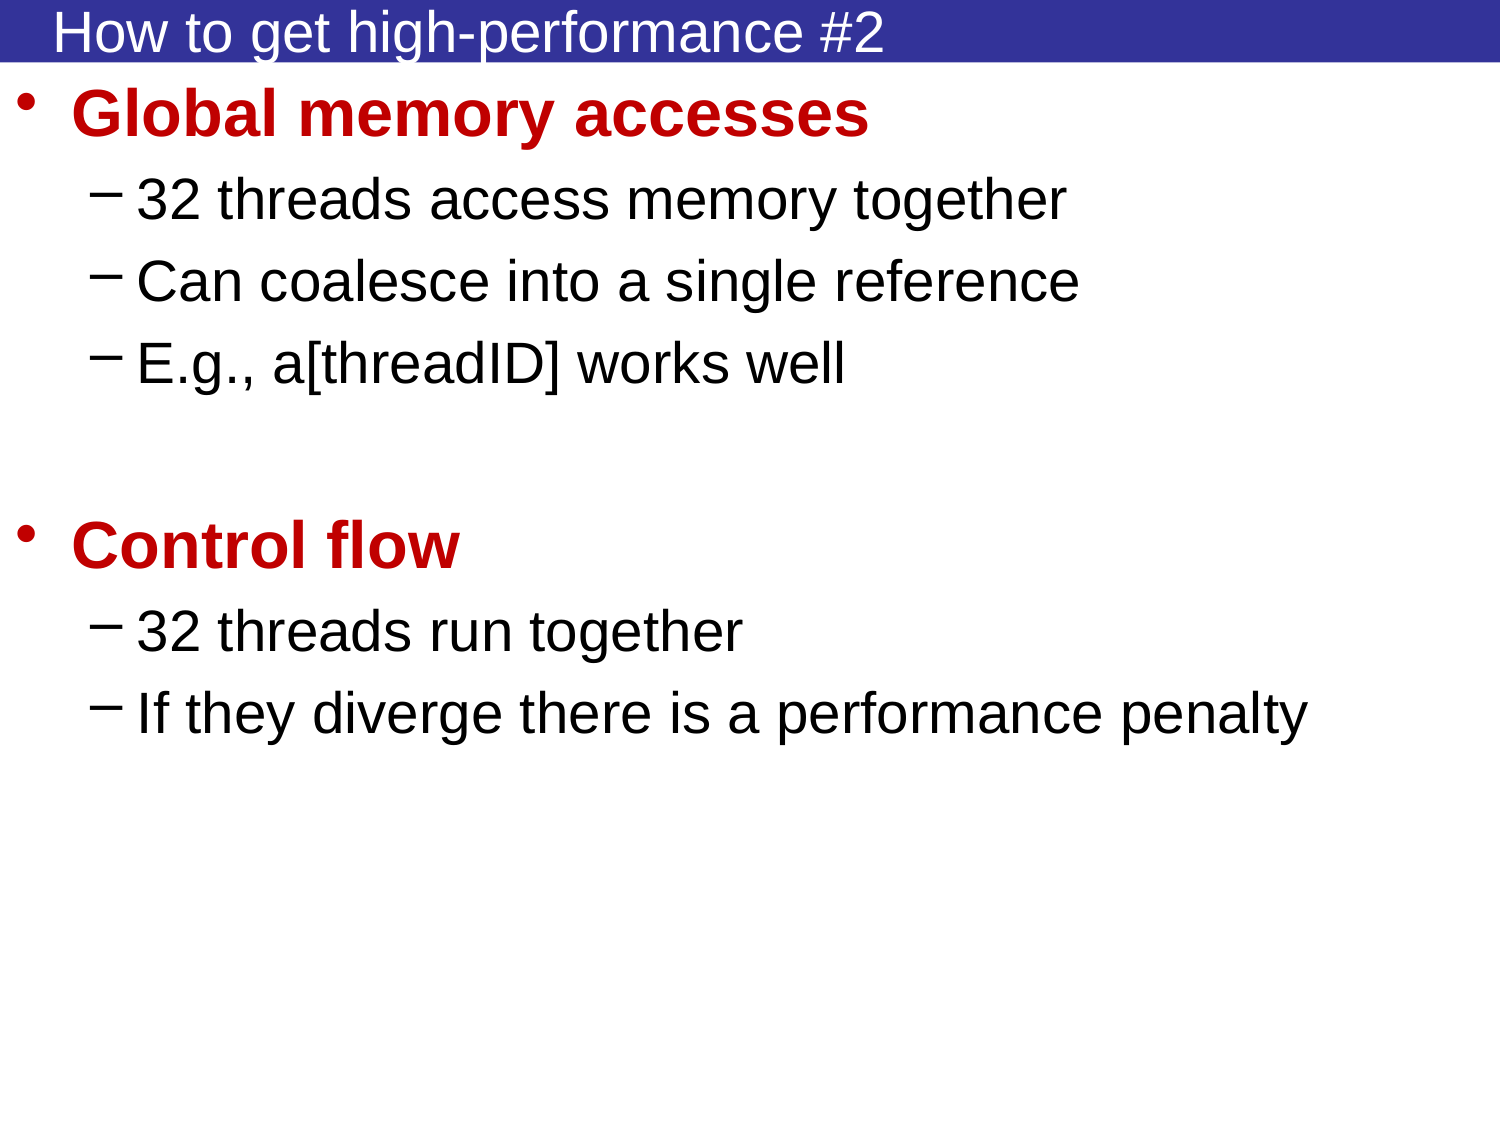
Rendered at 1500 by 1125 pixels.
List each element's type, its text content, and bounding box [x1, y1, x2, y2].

title How to get high-performance #2 [37, 7, 1426, 51]
list Global memory accesses 32 threads access memory together Can coalesce into a single reference E.g., a[threadID] works well Control flow 32 threads run together If they diverge there is a performance penalty [0, 62, 1500, 1125]
